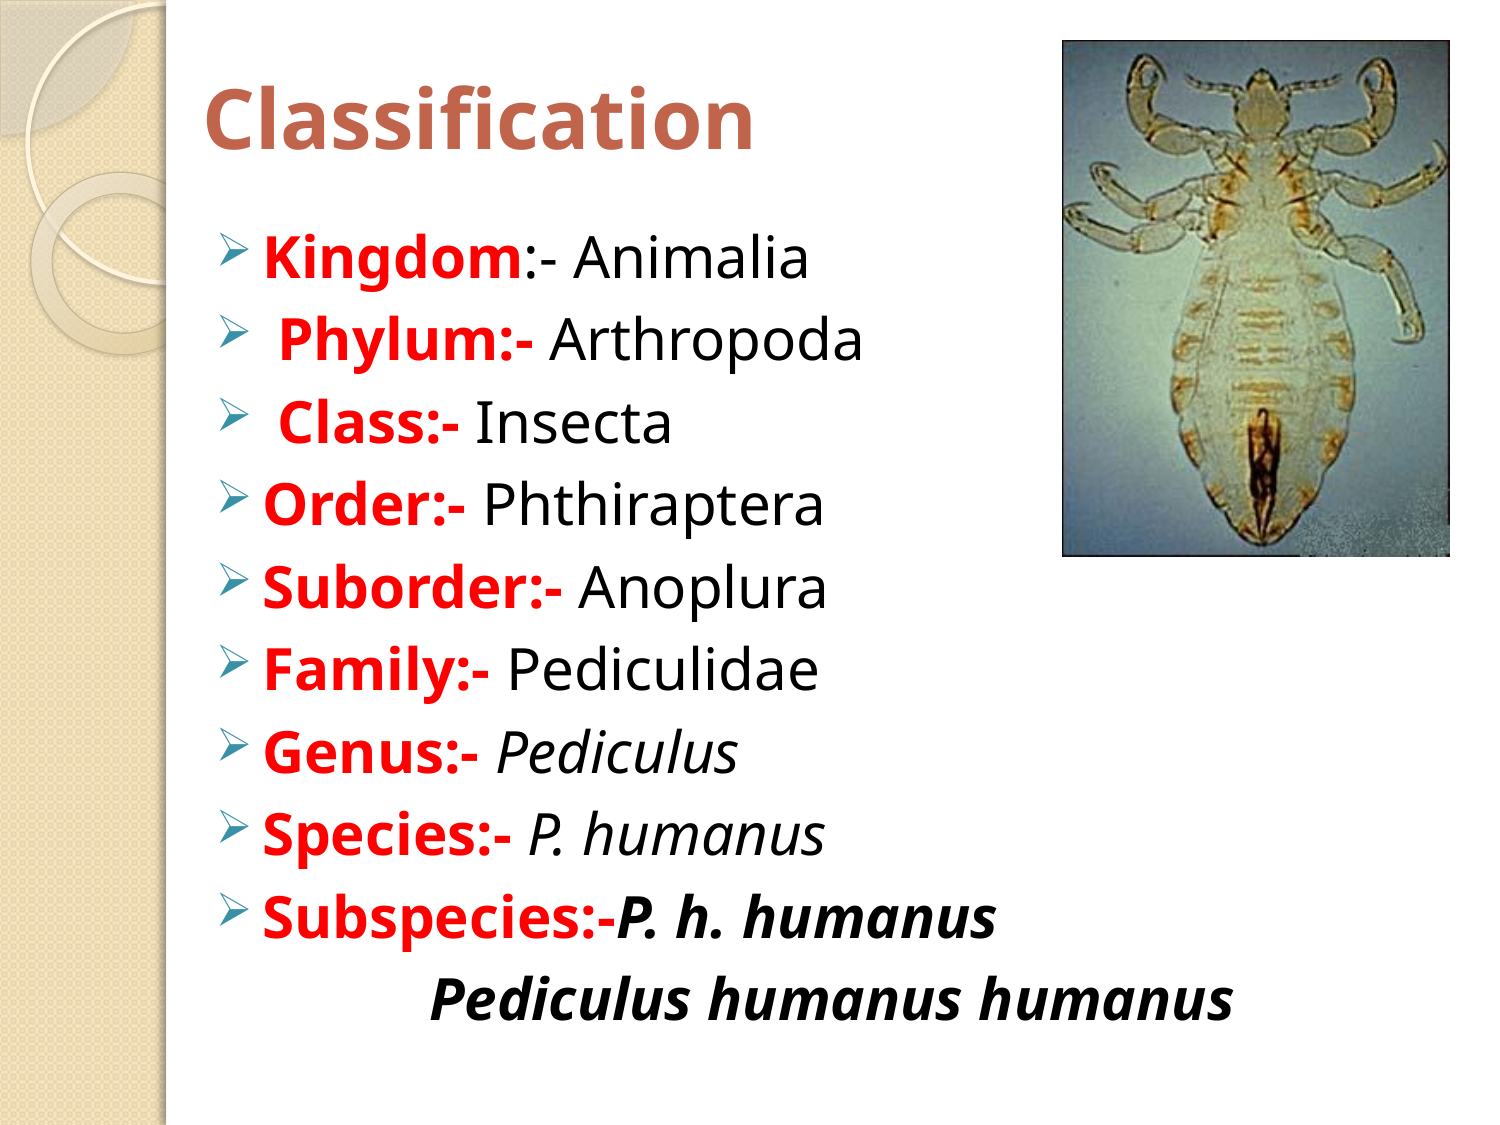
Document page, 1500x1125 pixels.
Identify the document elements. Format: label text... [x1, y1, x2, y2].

picture [1062, 40, 1451, 557]
title Classification [187, 45, 1055, 188]
title Classification [1457, 45, 1463, 188]
list Kingdom:- Animalia Phylum:- Arthropoda Class:- Insecta Order:- Phthiraptera Suborder:- Anoplura Family:- Pediculidae Genus:- Pediculus Species:- P. humanus Subspecies:-P. h. humanus Pediculus humanus humanus [187, 212, 1463, 1100]
